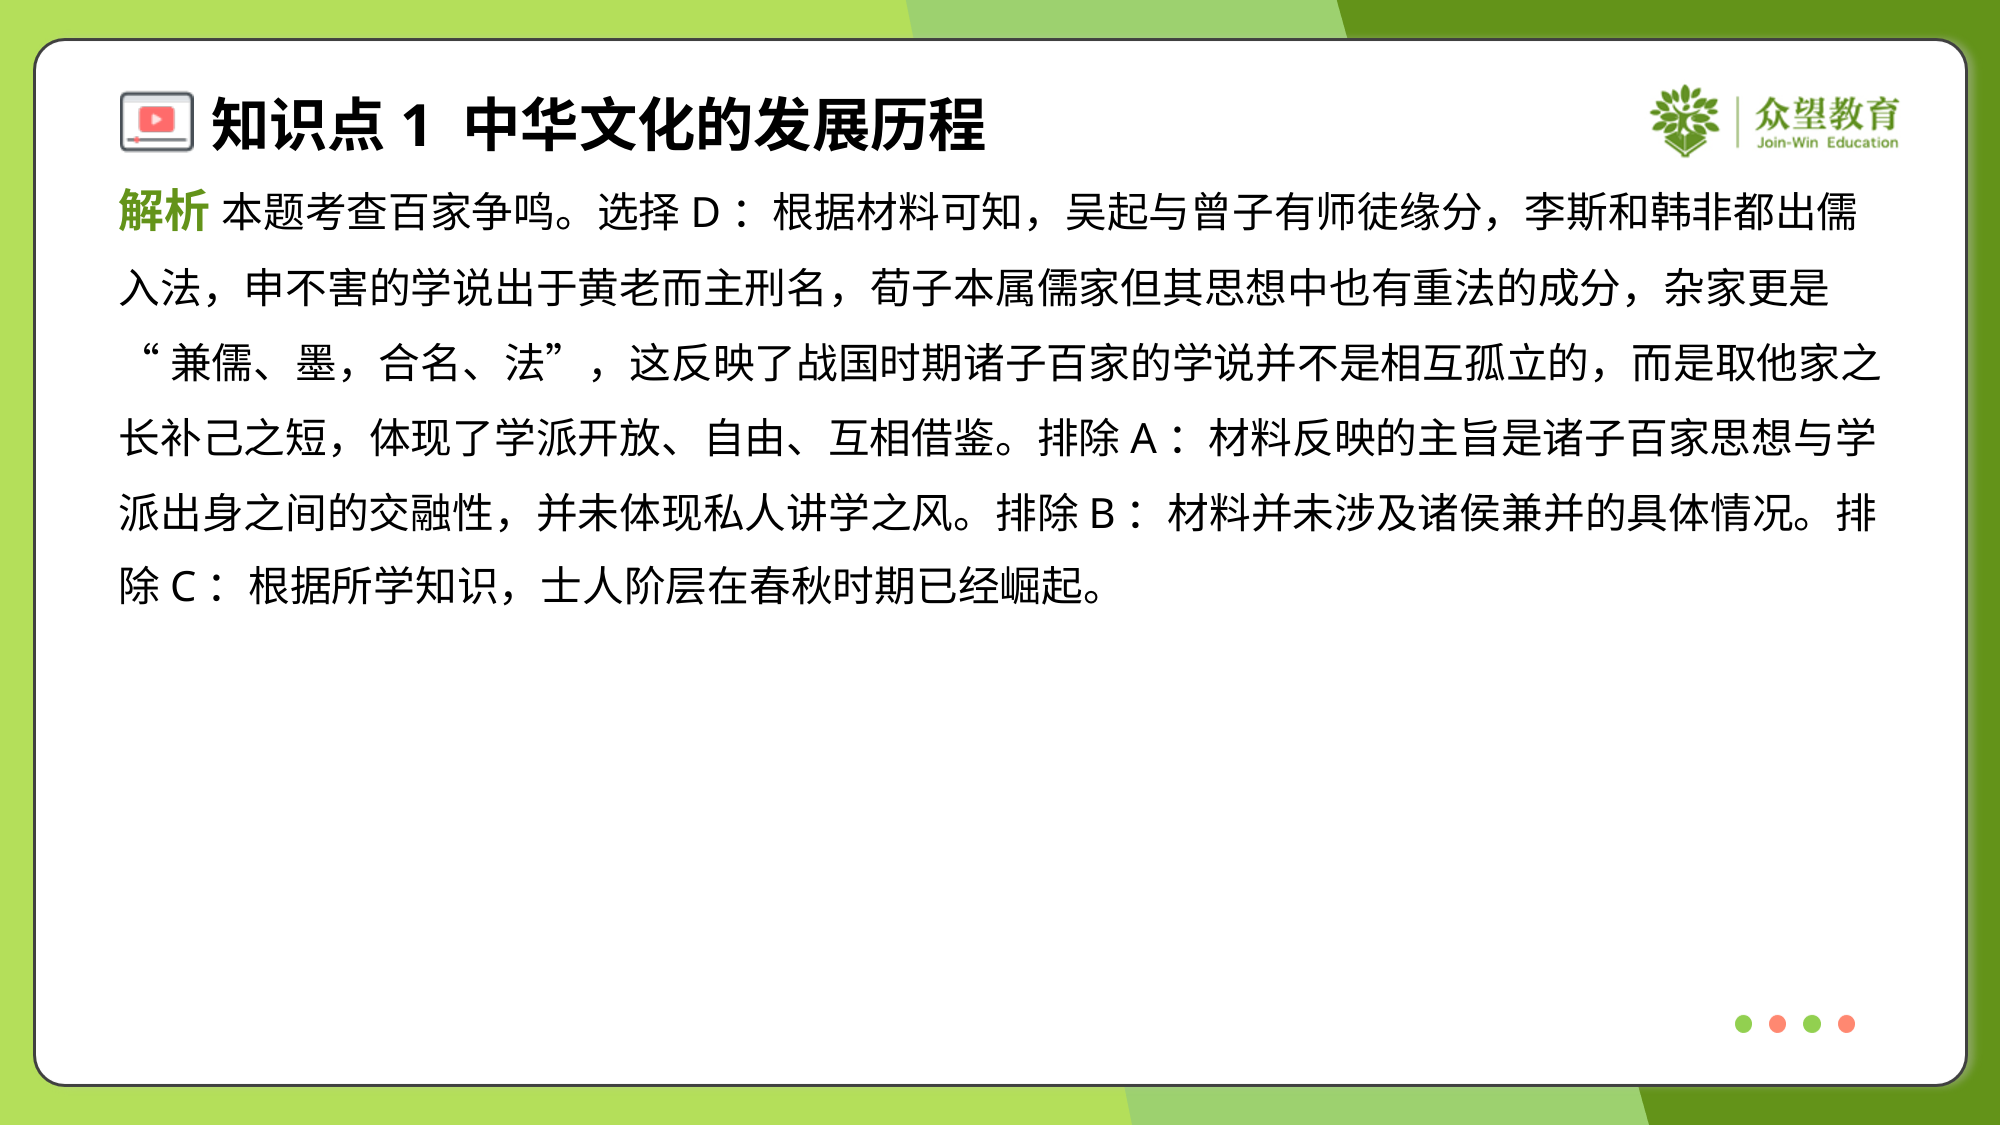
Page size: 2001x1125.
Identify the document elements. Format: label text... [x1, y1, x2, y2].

text_box 解析 本题考查百家争鸣。选择D：根据材料可知，吴起与曾子有师徒缘分，李斯和韩非都出儒 入法，申不害的学说出于黄老而主刑名，荀子本属儒家但其思想中也有重法的成分，杂家更是 “兼儒、墨，合名、法”，这反映了战国时期诸子百家的学说并不是相互孤立的，而是取他家之 长补己之短，体现了学派开放、自由、互相借鉴。排除A：材料反映的主旨是诸子百家思想与学 派出身之间的交融性，并未体现私人讲学之风。排除B：材料并未涉及诸侯兼并的具体情况。排 除C：根据所学知识，士人阶层在春秋时期已经崛起。 [118, 159, 1883, 602]
picture [0, 0, 2000, 1125]
